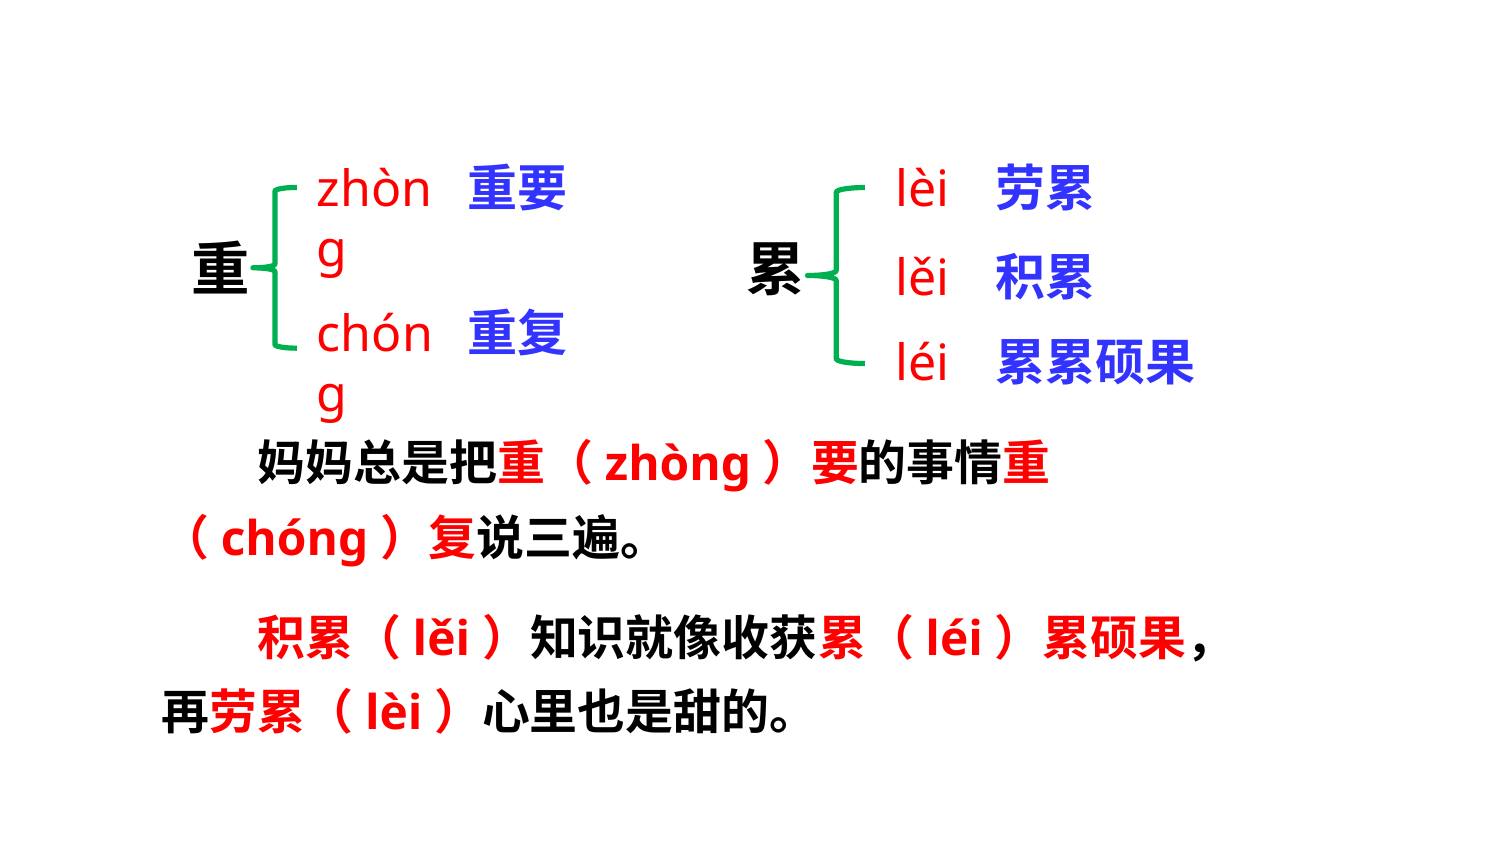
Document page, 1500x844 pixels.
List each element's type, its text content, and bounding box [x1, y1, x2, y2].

text_box 积累（lěi）知识就像收获累（léi）累硕果，再劳累（lèi）心里也是甜的。 [146, 582, 1241, 747]
text_box [806, 186, 865, 365]
text_box léi [880, 323, 980, 399]
text_box lěi [880, 237, 980, 313]
text_box [274, 310, 297, 349]
text_box 累累硕果 [980, 323, 1294, 399]
text_box 累 [731, 225, 835, 310]
text_box 积累 [980, 237, 1136, 313]
text_box 重复 [452, 294, 598, 369]
text_box 重 [176, 225, 297, 310]
text_box 重要 [453, 149, 598, 225]
text_box [274, 186, 297, 225]
text_box lèi [880, 149, 980, 225]
text_box 妈妈总是把重（zhòng）要的事情重（chóng）复说三遍。 [146, 408, 1267, 573]
text_box 劳累 [980, 149, 1174, 225]
text_box zhòng [302, 149, 453, 285]
text_box chóng [302, 294, 467, 408]
